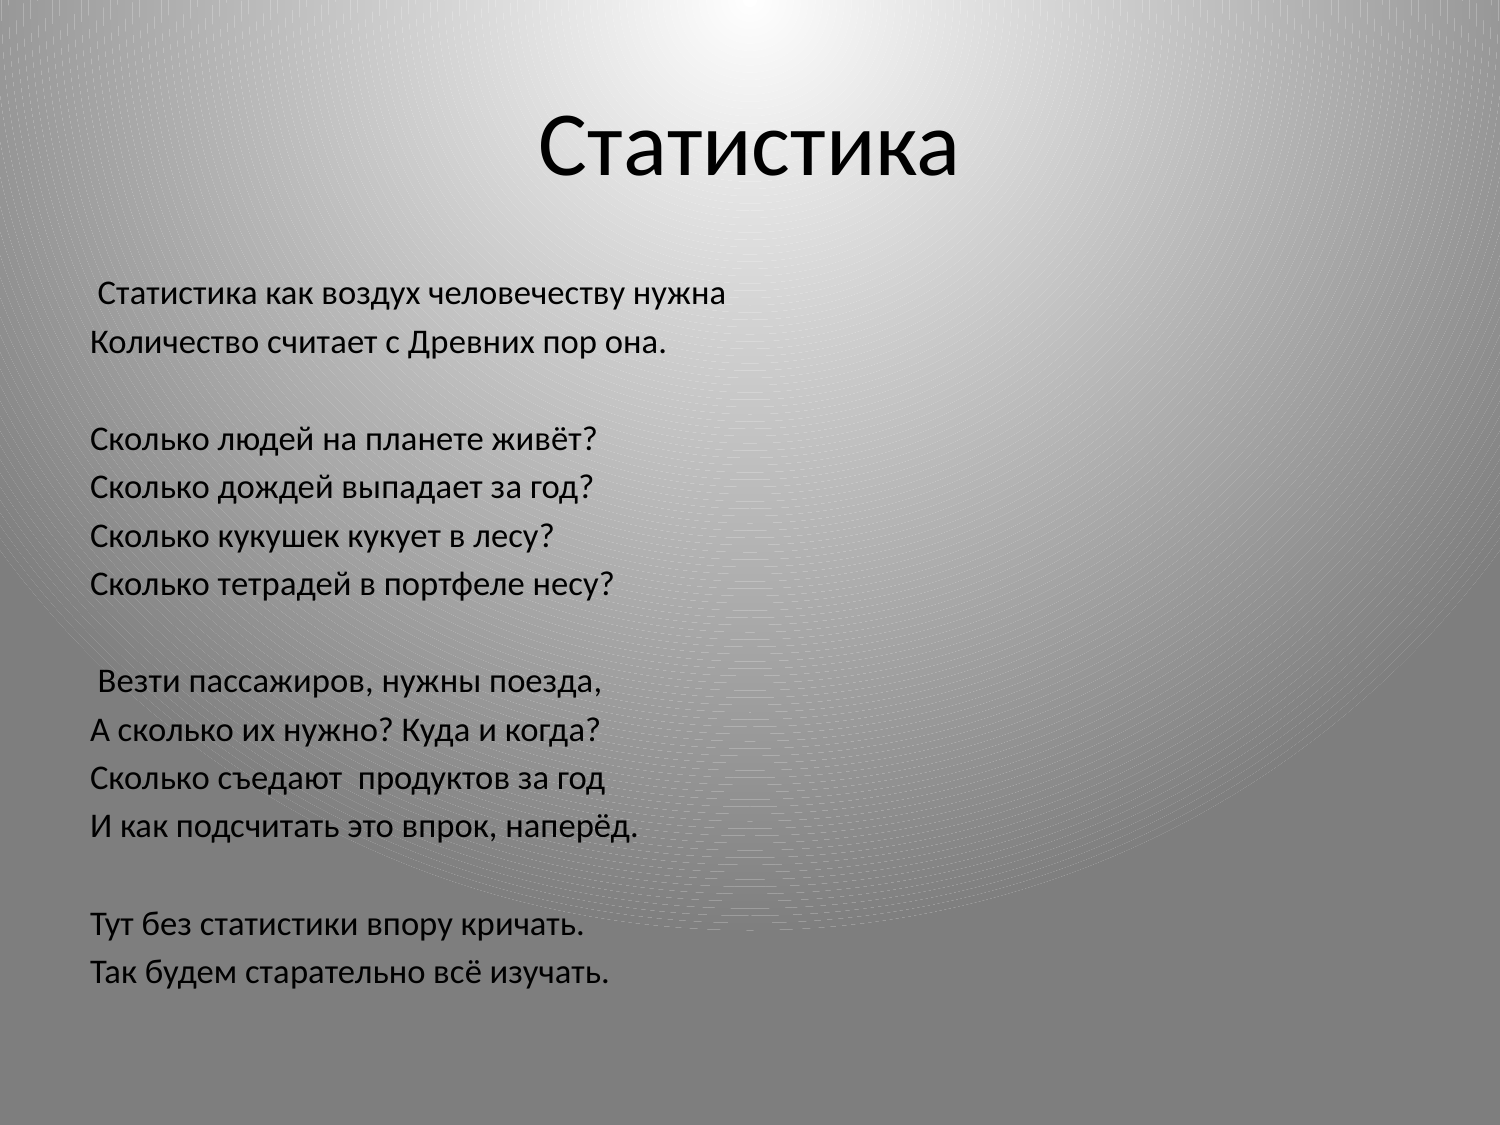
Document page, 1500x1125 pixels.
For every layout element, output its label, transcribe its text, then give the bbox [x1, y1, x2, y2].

title Статистика [75, 45, 1425, 233]
list Статистика как воздух человечеству нужна Количество считает с Древних пор она. Сколько людей на планете живёт? Сколько дождей выпадает за год? Сколько кукушек кукует в лесу? Сколько тетрадей в портфеле несу? Везти пассажиров, нужны поезда, А сколько их нужно? Куда и когда? Сколько съедают продуктов за год И как подсчитать это впрок, наперёд. Тут без статистики впору кричать. Так будем старательно всё изучать. [75, 262, 1425, 1005]
